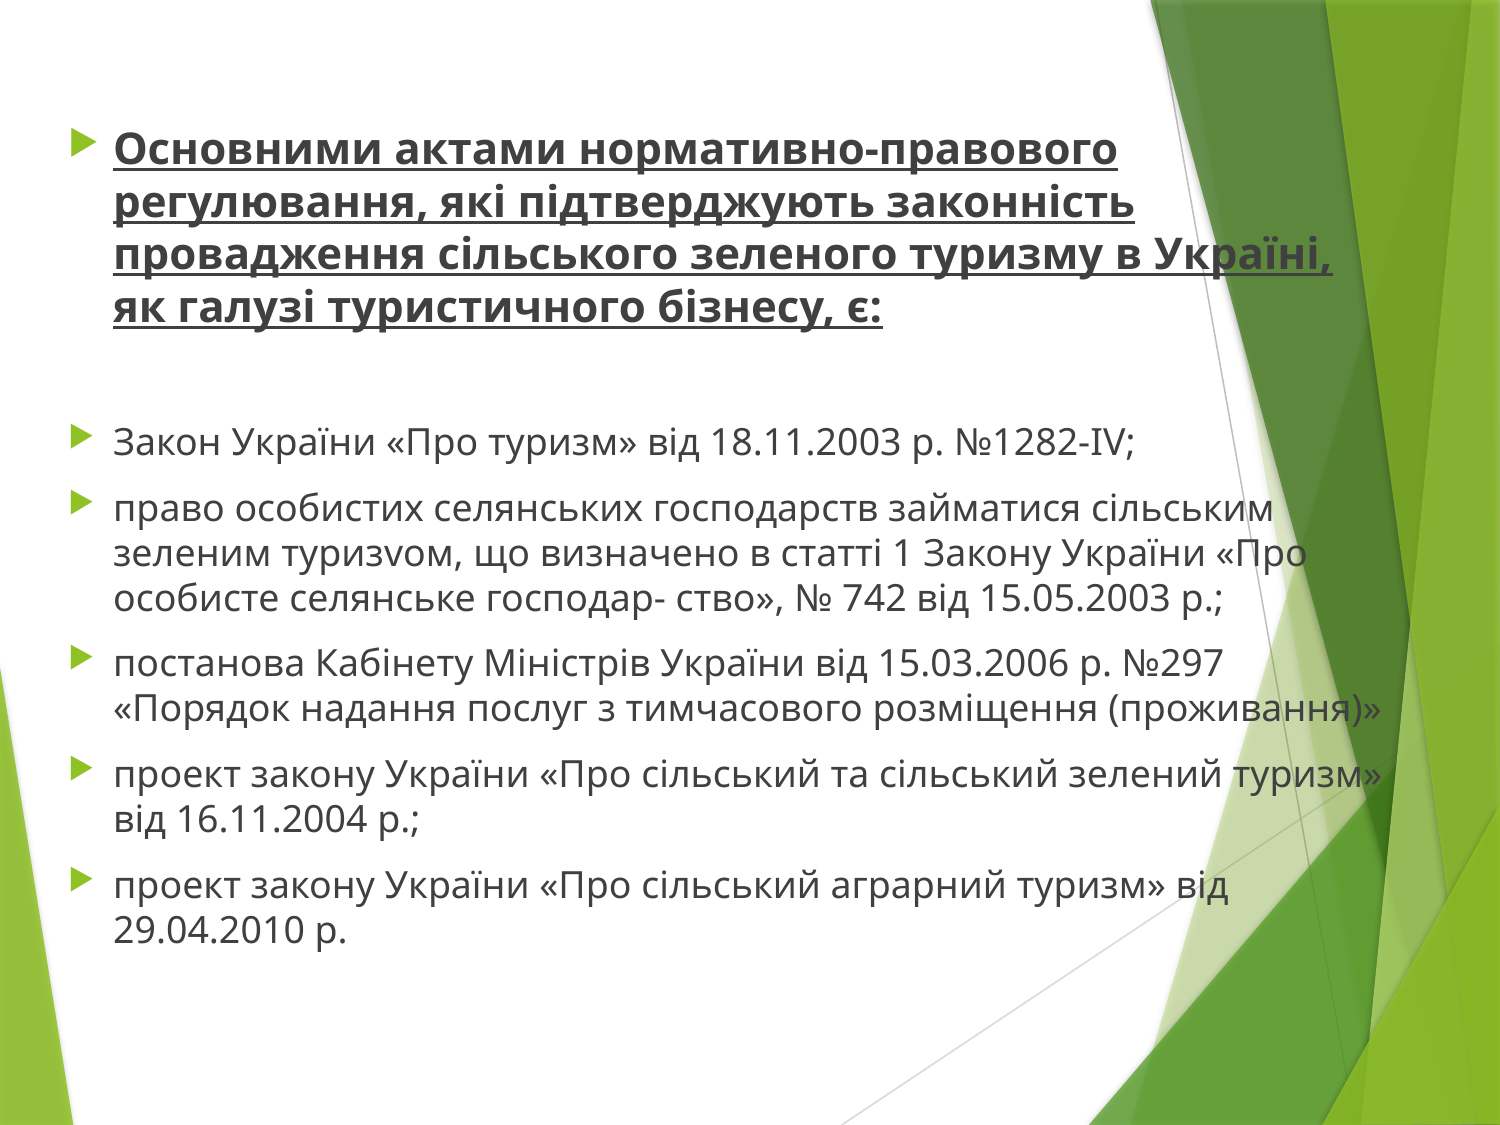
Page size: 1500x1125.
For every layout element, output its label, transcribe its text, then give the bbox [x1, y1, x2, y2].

list Основними актами нормативно-правового регулювання, які підтверджують законність провадження сільського зеленого туризму в Україні, як галузі туристичного бізнесу, є: Закон України «Про туризм» від 18.11.2003 р. №1282-ІV; право особистих селянських господарств займатися сільським зеленим туризvом, що визначено в статті 1 Закону України «Про особисте селянське господар- ство», № 742 від 15.05.2003 р.; постанова Кабінету Міністрів України від 15.03.2006 р. №297 «Порядок надання послуг з тимчасового розміщення (проживання)» проект закону України «Про сільський та сільський зелений туризм» від 16.11.2004 р.; проект закону України «Про сільський аграрний туризм» від 29.04.2010 р. [53, 113, 1412, 977]
